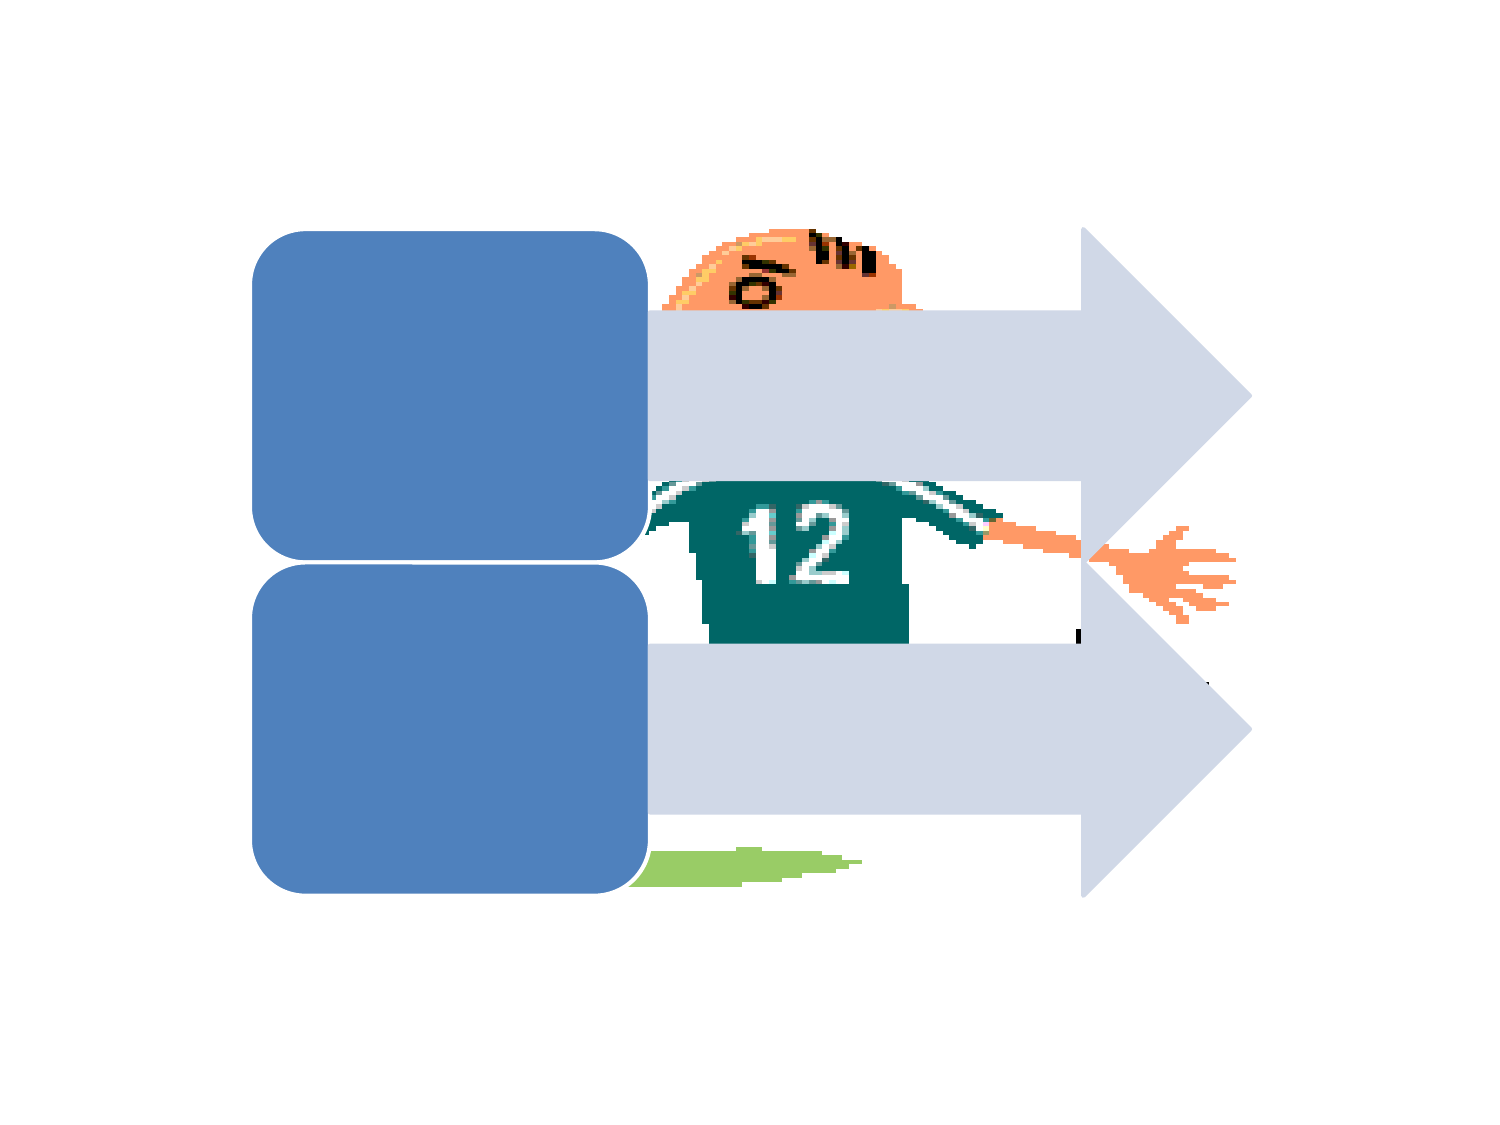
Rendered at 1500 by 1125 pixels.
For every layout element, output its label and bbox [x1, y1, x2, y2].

text_box [249, 228, 1251, 897]
